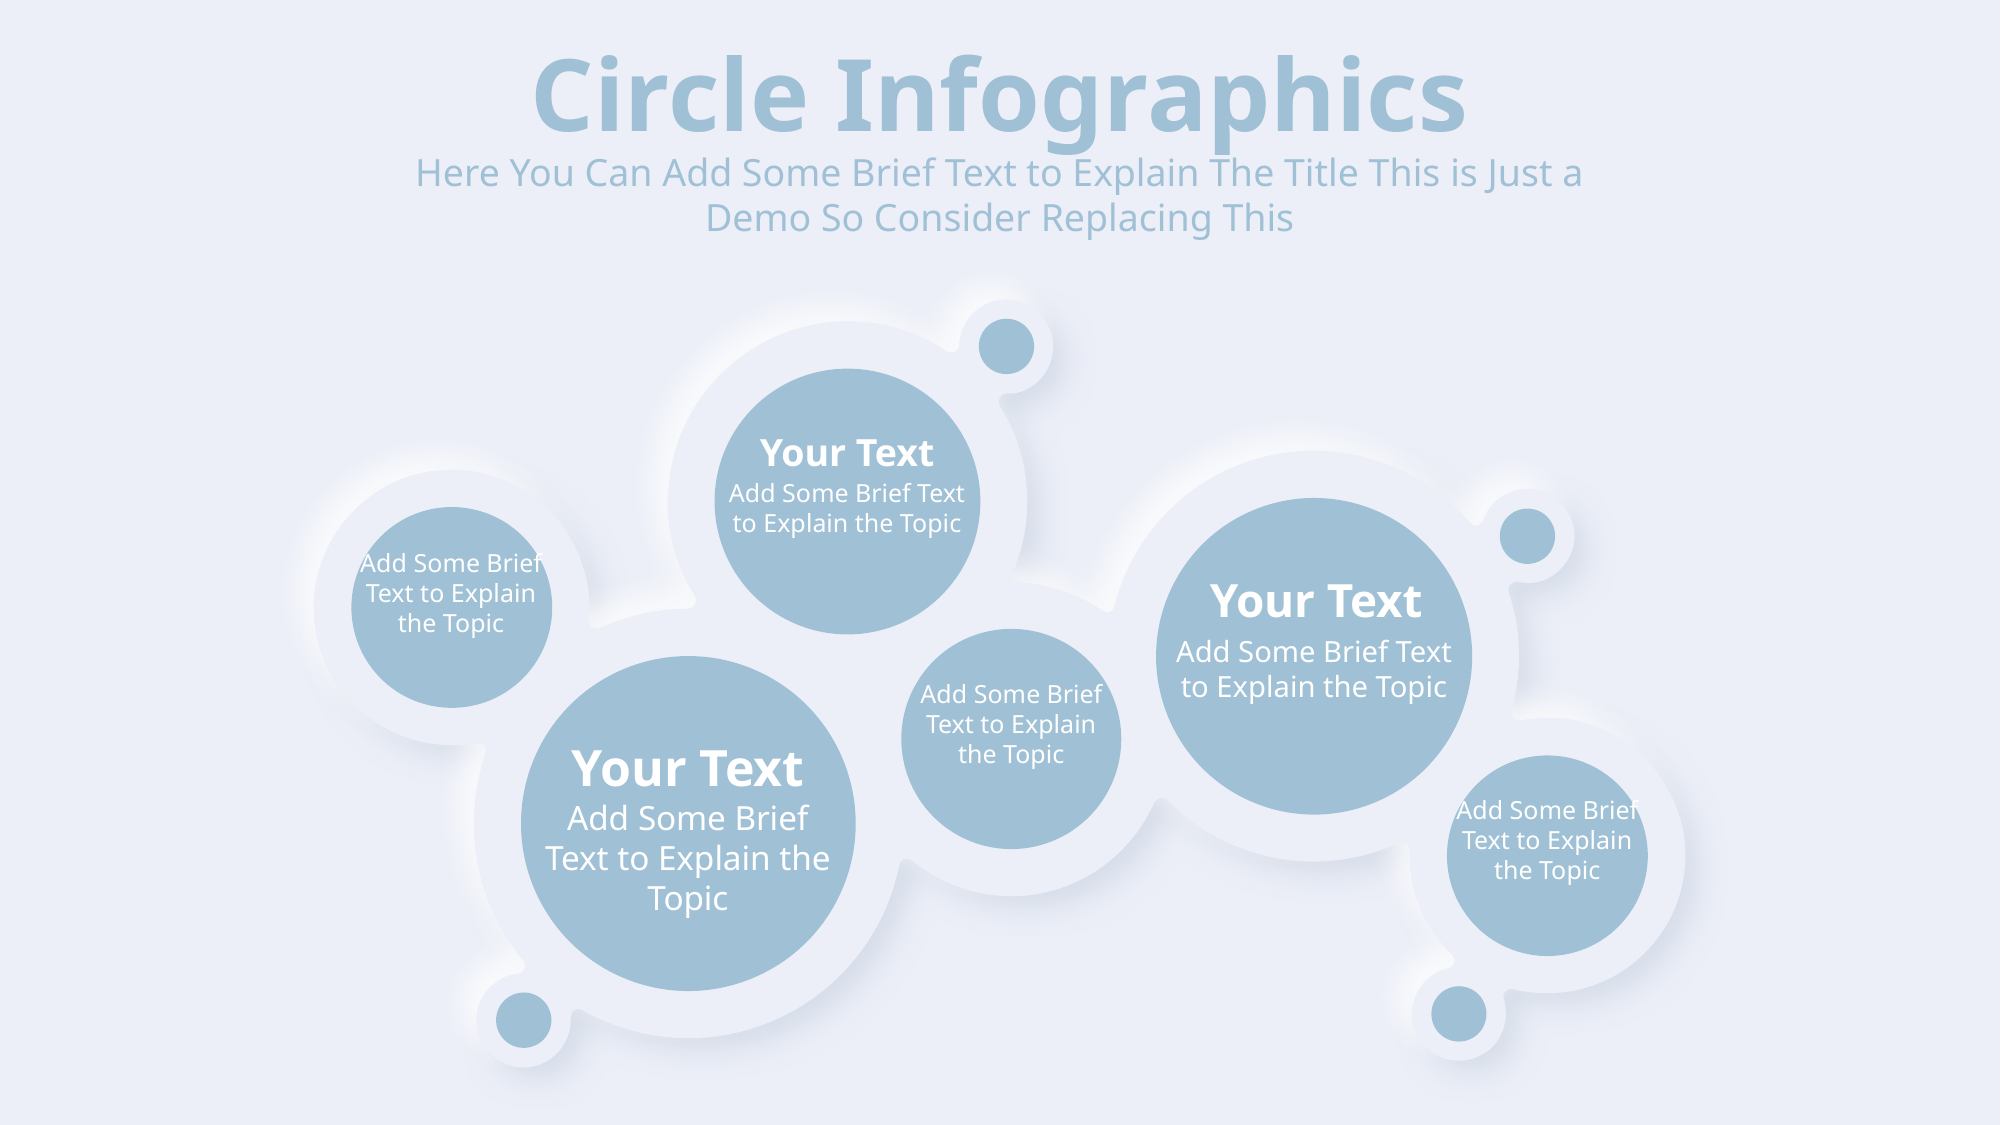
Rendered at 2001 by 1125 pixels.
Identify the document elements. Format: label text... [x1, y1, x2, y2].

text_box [491, 656, 885, 992]
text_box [710, 368, 984, 635]
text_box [1437, 755, 1658, 957]
text_box Circle Infographics [416, 23, 1584, 141]
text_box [341, 507, 562, 708]
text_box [308, 297, 1691, 1071]
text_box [1119, 497, 1514, 815]
text_box Here You Can Add Some Brief Text to Explain The Title This is Just a Demo So Consider Replacing This [345, 141, 1655, 247]
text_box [901, 628, 1122, 850]
